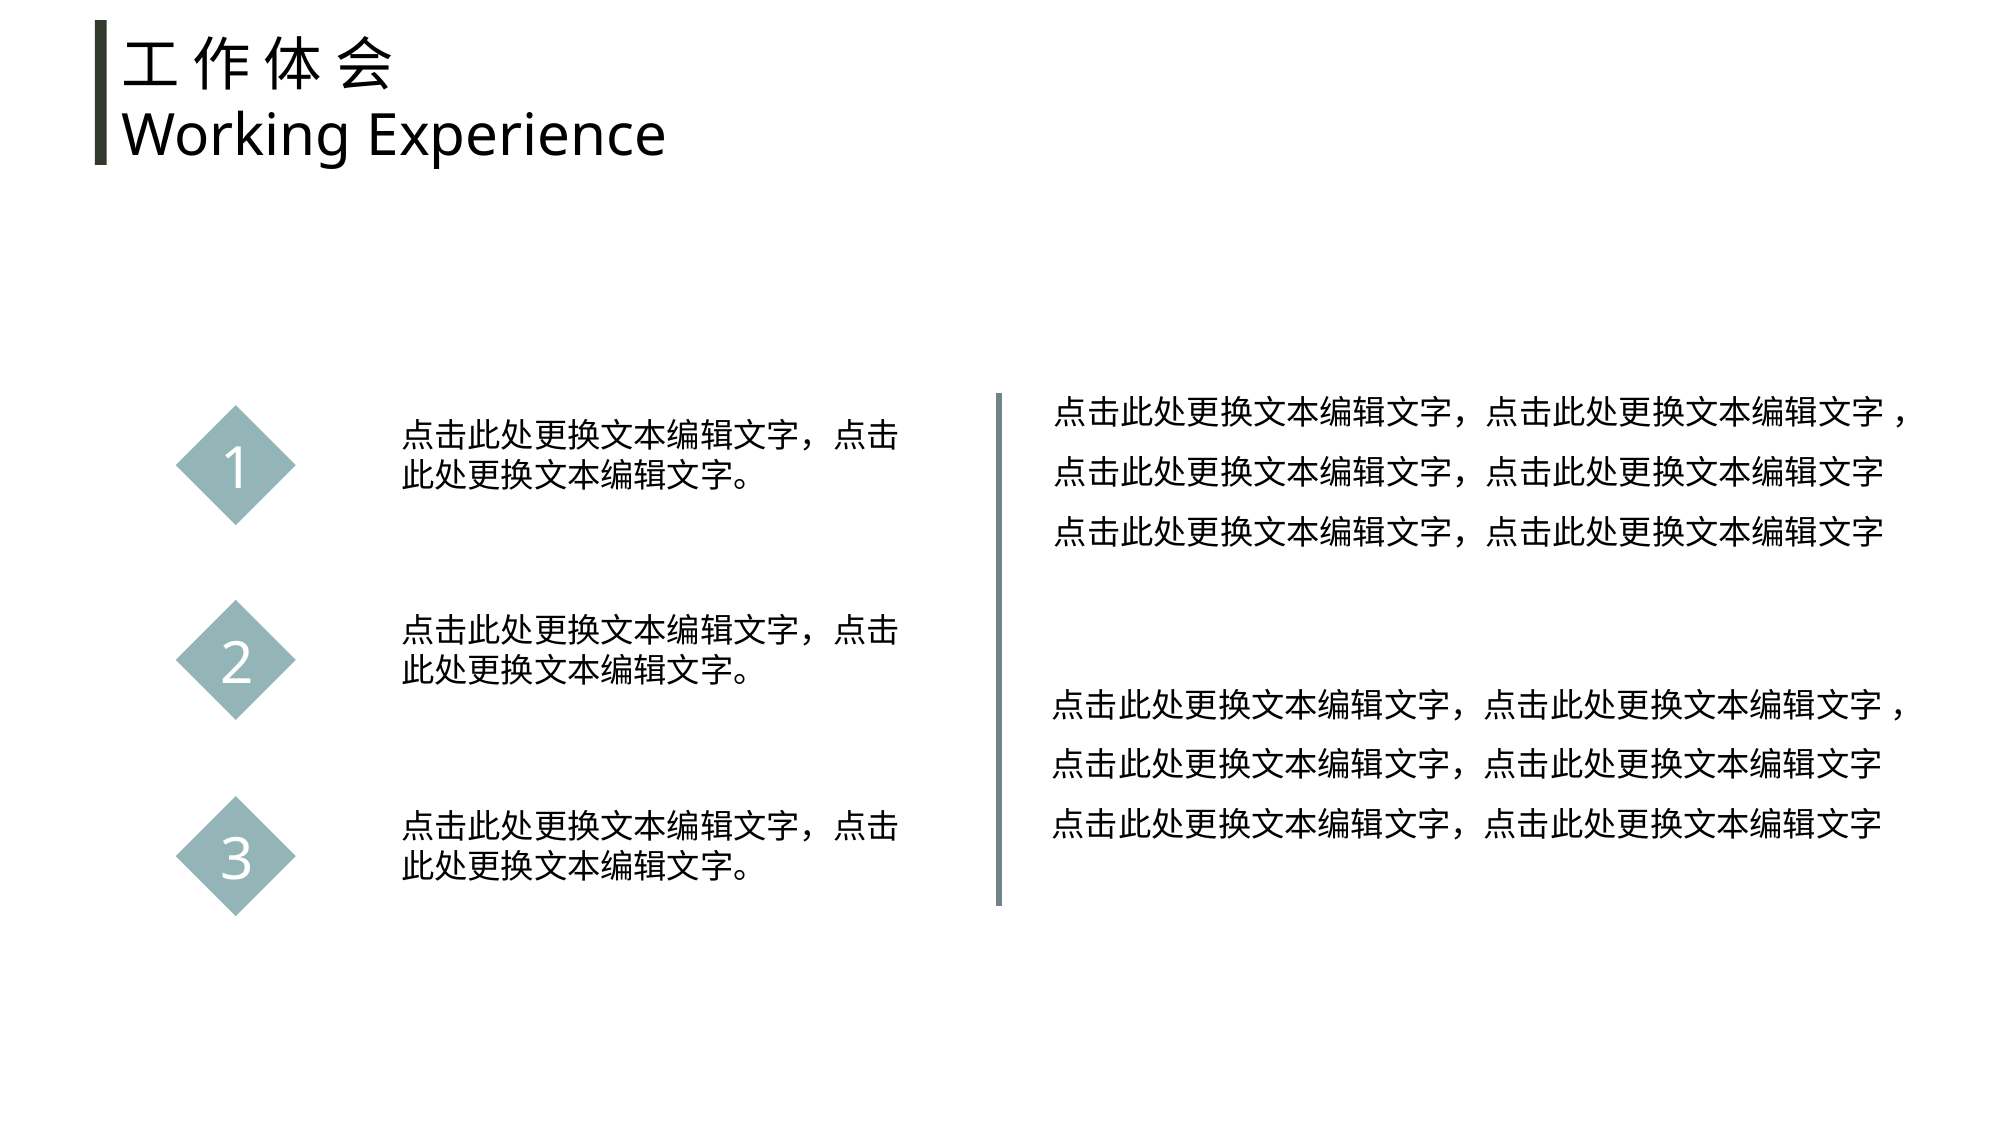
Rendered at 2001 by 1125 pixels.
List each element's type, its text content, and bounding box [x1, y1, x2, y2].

text_box 点击此处更换文本编辑文字，点击此处更换文本编辑文字 ，点击此处更换文本编辑文字，点击此处更换文本编辑文字点击此处更换文本编辑文字，点击此处更换文本编辑文字 [1037, 656, 1913, 851]
text_box 点击此处更换文本编辑文字，点击此处更换文本编辑文字 ，点击此处更换文本编辑文字，点击此处更换文本编辑文字点击此处更换文本编辑文字，点击此处更换文本编辑文字 [1039, 363, 1915, 559]
text_box 点击此处更换文本编辑文字，点击此处更换文本编辑文字。 [386, 797, 944, 893]
text_box 3 [174, 794, 298, 918]
text_box 点击此处更换文本编辑文字，点击此处更换文本编辑文字。 [386, 602, 944, 697]
text_box 2 [174, 598, 298, 722]
text_box 点击此处更换文本编辑文字，点击此处更换文本编辑文字。 [386, 406, 944, 502]
text_box 1 [174, 403, 298, 527]
text_box 工 作 体 会 Working Experience [106, 19, 889, 175]
text_box [94, 19, 106, 166]
